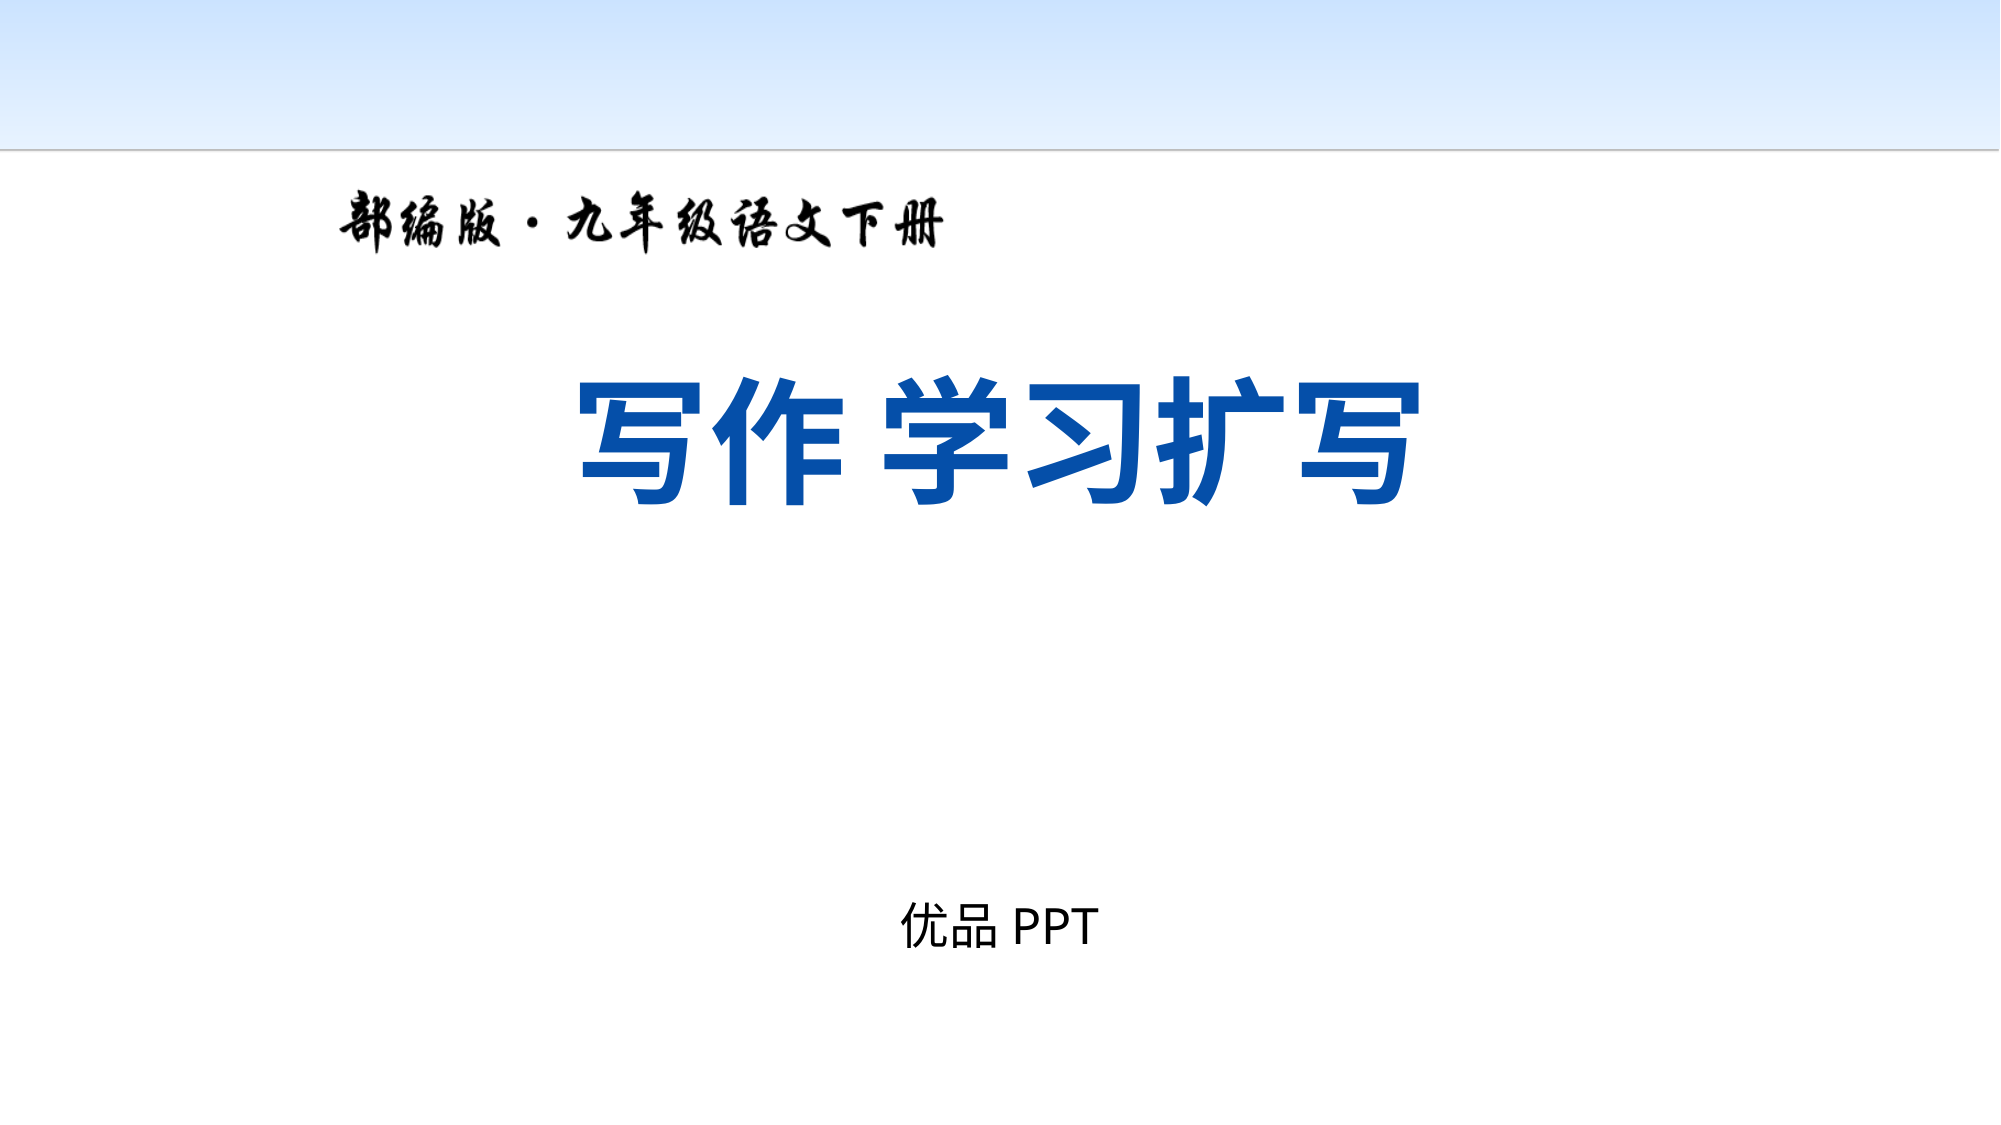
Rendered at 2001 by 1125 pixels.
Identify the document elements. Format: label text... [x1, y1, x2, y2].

picture [326, 168, 957, 277]
title 写作 学习扩写 [249, 332, 1750, 544]
text_box 优品PPT [828, 881, 1171, 963]
